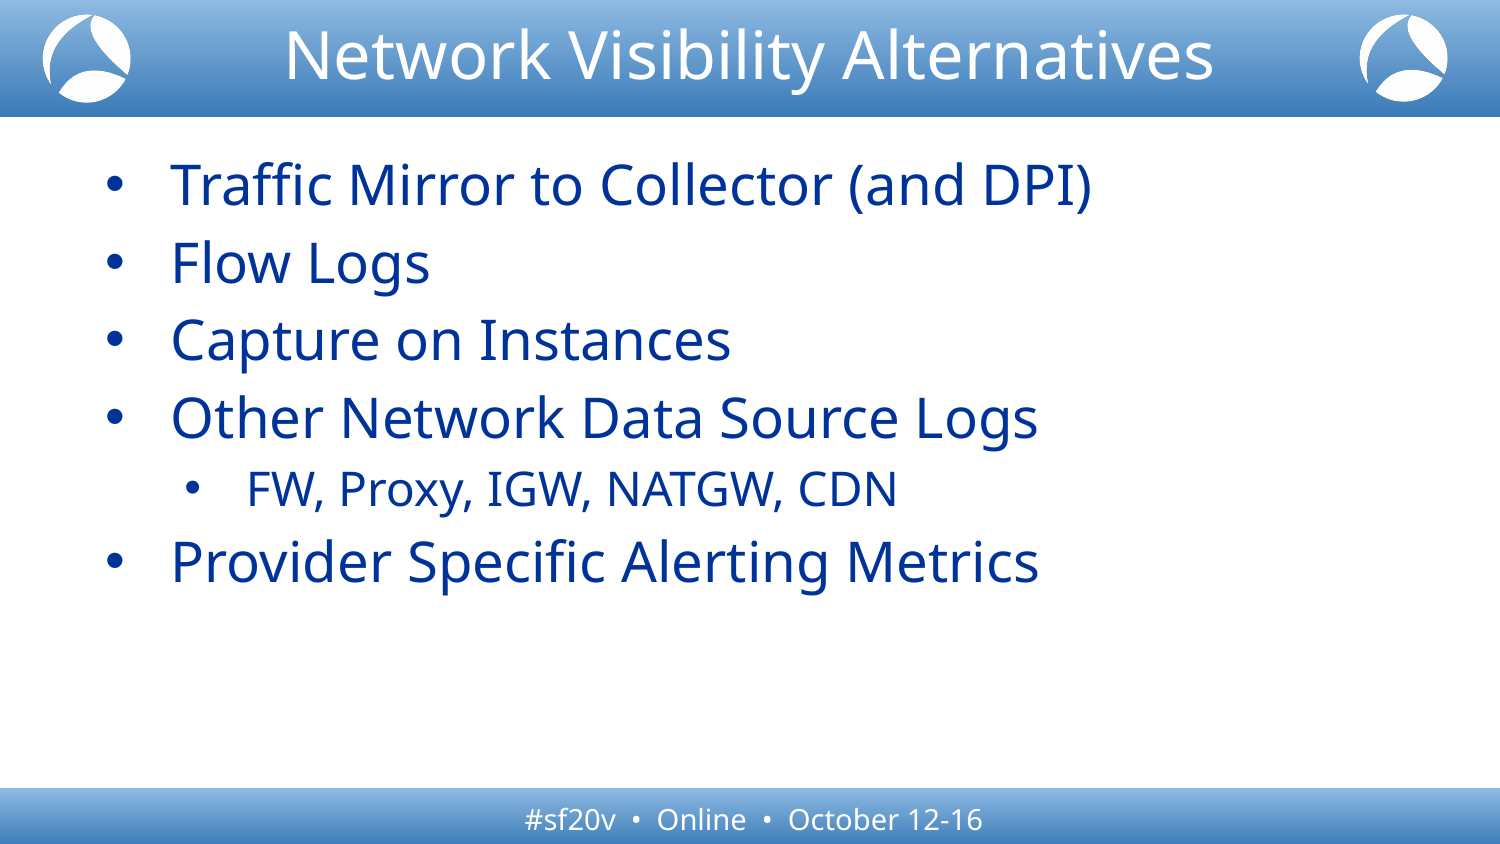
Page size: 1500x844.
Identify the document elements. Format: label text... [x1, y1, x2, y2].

list Traffic Mirror to Collector (and DPI) Flow Logs Capture on Instances Other Network Data Source Logs FW, Proxy, IGW, NATGW, CDN Provider Specific Alerting Metrics [80, 124, 1428, 764]
title Network Visibility Alternatives [188, 0, 1312, 117]
picture [42, 14, 131, 103]
picture [1359, 14, 1448, 102]
